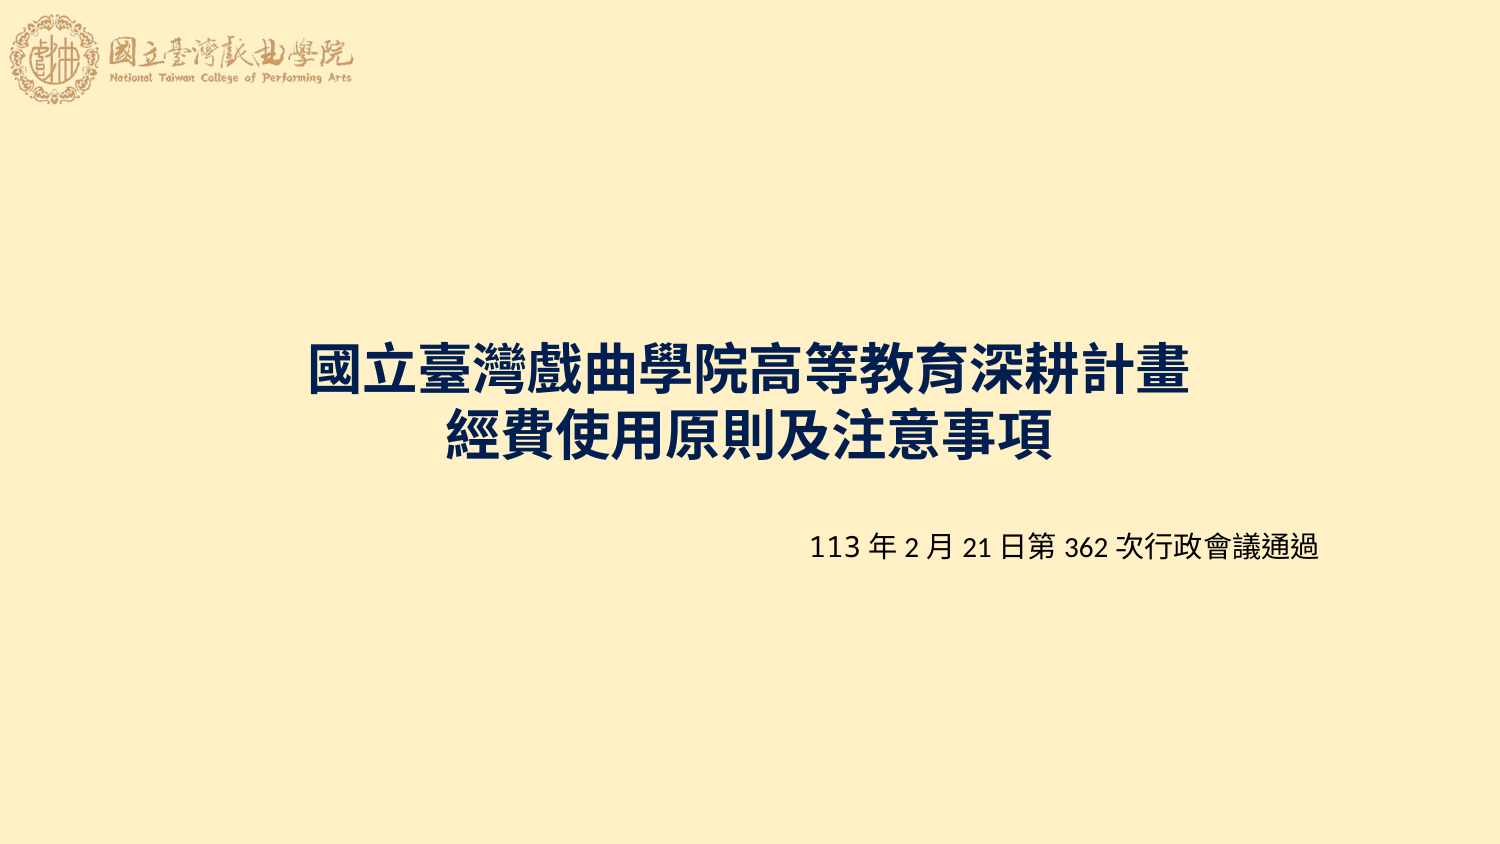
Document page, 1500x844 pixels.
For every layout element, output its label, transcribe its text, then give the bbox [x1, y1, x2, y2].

text_box 113年2月21日第362次行政會議通過 [793, 505, 1340, 571]
title 國立臺灣戲曲學院高等教育深耕計畫 經費使用原則及注意事項 [102, 318, 1396, 482]
picture [0, 10, 363, 108]
